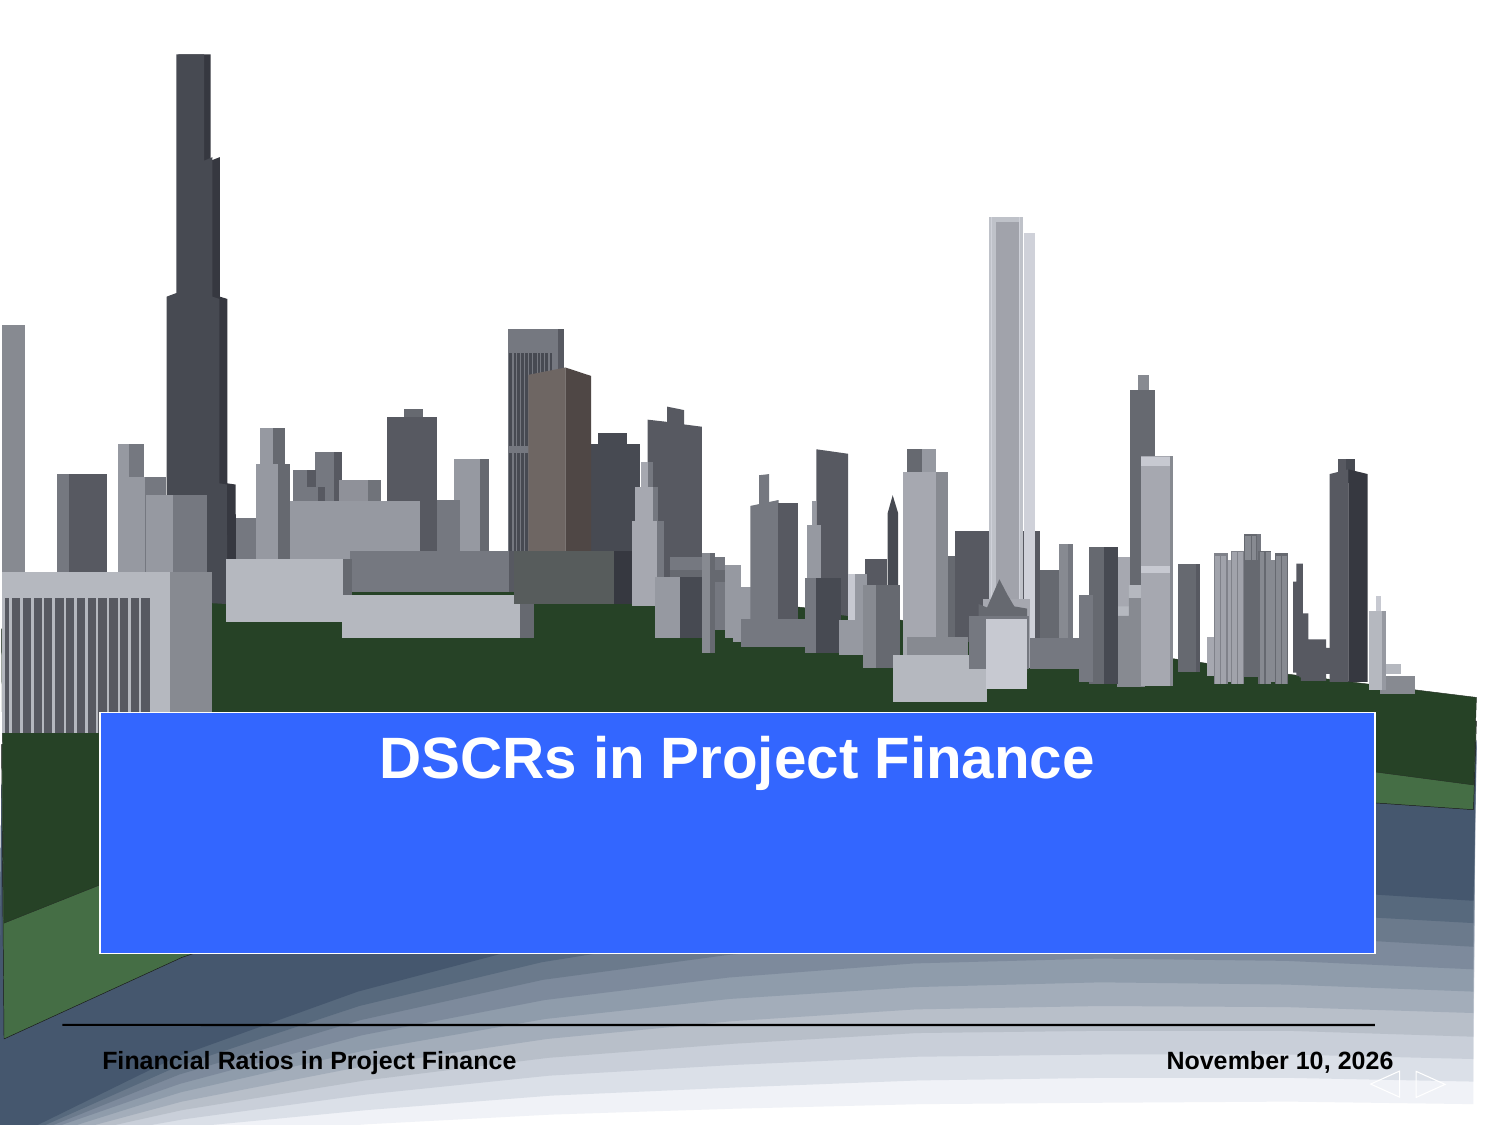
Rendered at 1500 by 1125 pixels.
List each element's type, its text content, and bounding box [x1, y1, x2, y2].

title DSCRs in Project Finance [99, 712, 1376, 954]
